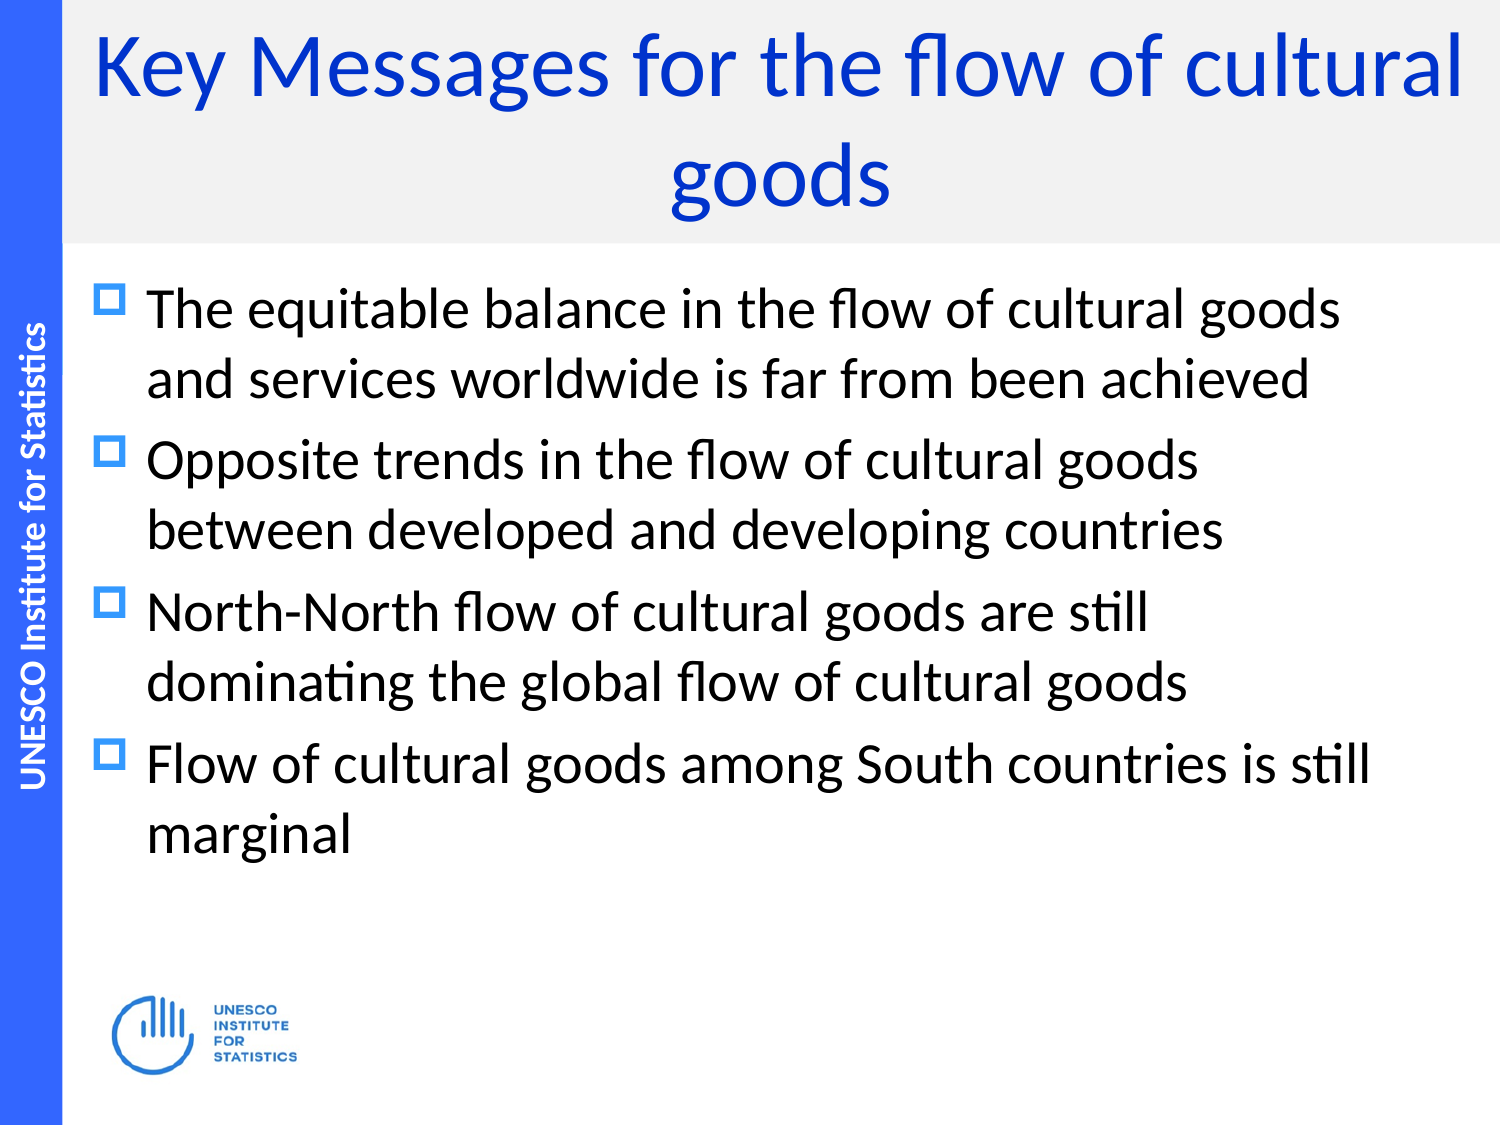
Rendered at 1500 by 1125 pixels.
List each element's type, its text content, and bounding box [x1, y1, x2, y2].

picture [70, 964, 338, 1106]
list The equitable balance in the flow of cultural goods and services worldwide is far from been achieved Opposite trends in the flow of cultural goods between developed and developing countries North-North flow of cultural goods are still dominating the global flow of cultural goods Flow of cultural goods among South countries is still marginal [75, 262, 1425, 1006]
title Key Messages for the flow of cultural goods [75, 45, 1488, 233]
